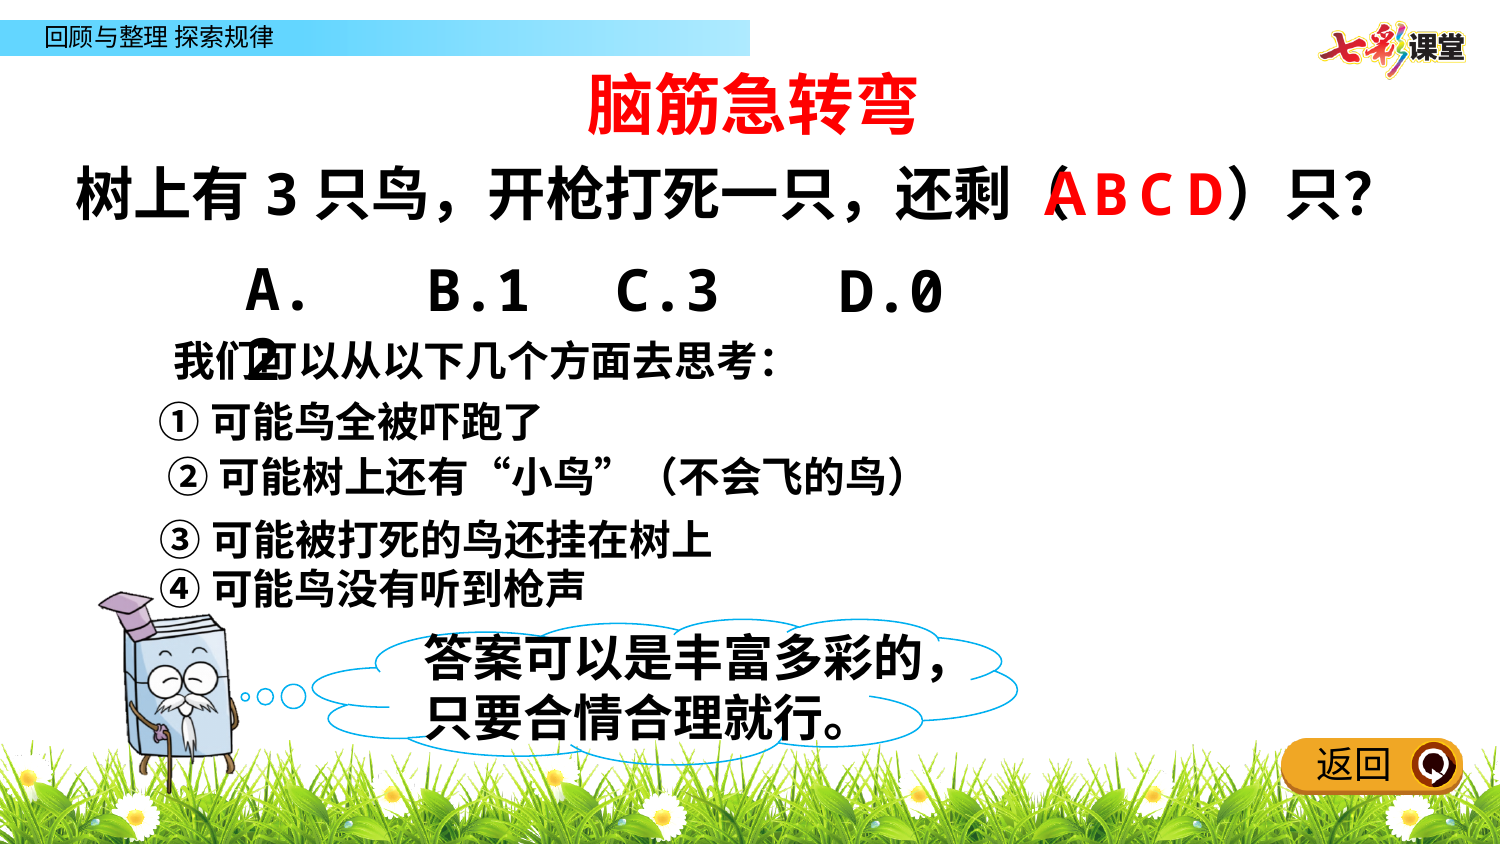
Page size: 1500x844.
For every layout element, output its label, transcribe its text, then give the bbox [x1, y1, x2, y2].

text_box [1281, 733, 1464, 795]
text_box 树上有3只鸟，开枪打死一只，还剩（ ）只？ [60, 150, 1483, 288]
text_box C.3 [600, 288, 816, 331]
text_box ④可能鸟没有听到枪声 [144, 555, 602, 621]
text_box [312, 618, 1018, 765]
text_box B [1078, 150, 1124, 235]
text_box D.0 [824, 246, 1040, 332]
text_box C [1124, 150, 1173, 235]
text_box 我们可以从以下几个方面去思考： [158, 327, 815, 393]
text_box ①可能鸟全被吓跑了 [144, 388, 560, 454]
text_box Ａ [1021, 150, 1078, 235]
text_box A.2 [230, 288, 355, 327]
picture [1316, 20, 1468, 80]
text_box ③可能被打死的鸟还挂在树上 [145, 506, 728, 572]
text_box D [1173, 150, 1235, 235]
text_box ②可能树上还有“小鸟”（不会飞的鸟） [152, 443, 954, 508]
text_box B.1 [412, 288, 600, 327]
picture [0, 588, 1500, 844]
text_box 脑筋急转弯 [572, 55, 1124, 119]
